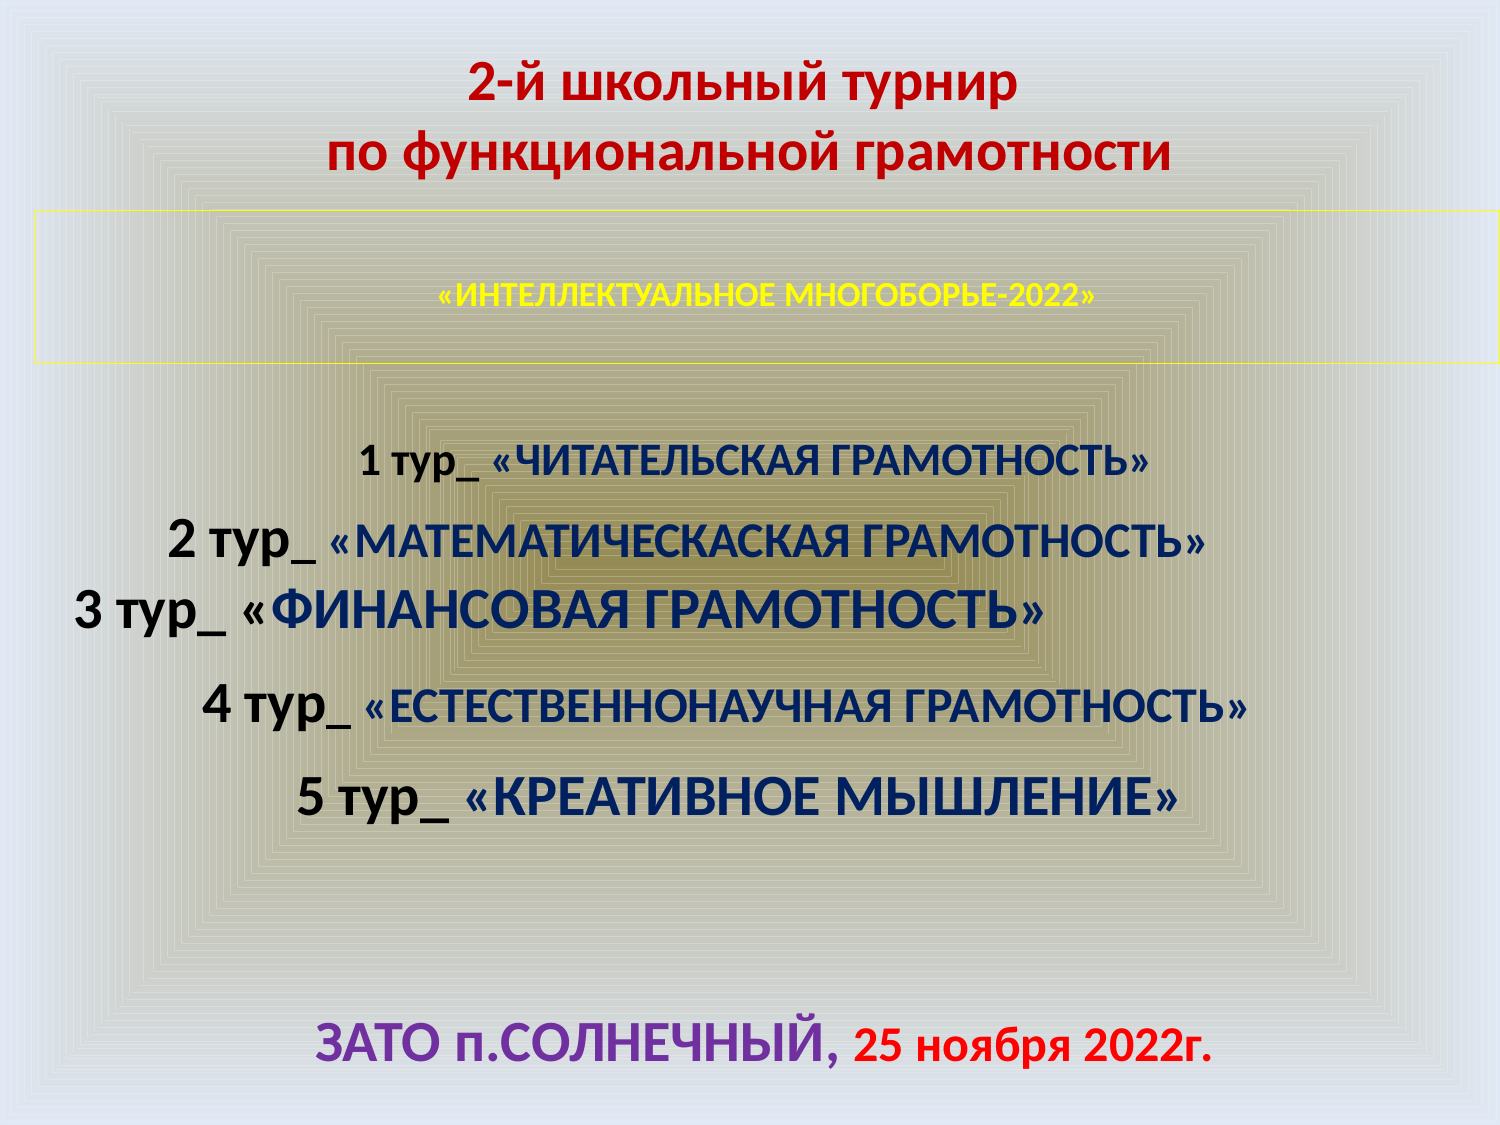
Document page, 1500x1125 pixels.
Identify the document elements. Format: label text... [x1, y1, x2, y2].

text_box 5 тур_ «КРЕАТИВНОЕ МЫШЛЕНИЕ» [281, 749, 1418, 905]
text_box 2 тур_ «МАТЕМАТИЧЕСКАСКАЯ ГРАМОТНОСТЬ» [152, 492, 1301, 637]
text_box ЗАТО п.СОЛНЕЧНЫЙ, 25 ноября 2022г. [234, 996, 1386, 1081]
text_box 1 тур_ «ЧИТАТЕЛЬСКАЯ ГРАМОТНОСТЬ» [128, 374, 1372, 586]
text_box 4 тур_ «ЕСТЕСТВЕННОНАУЧНАЯ ГРАМОТНОСТЬ» [187, 656, 1407, 801]
title «ИНТЕЛЛЕКТУАЛЬНОЕ МНОГОБОРЬЕ-2022» [35, 210, 1500, 364]
text_box 2-й школьный турнир по функциональной грамотности [81, 35, 1418, 190]
text_box 3 тур_ «ФИНАНСОВАЯ ГРАМОТНОСТЬ» [58, 562, 1278, 718]
